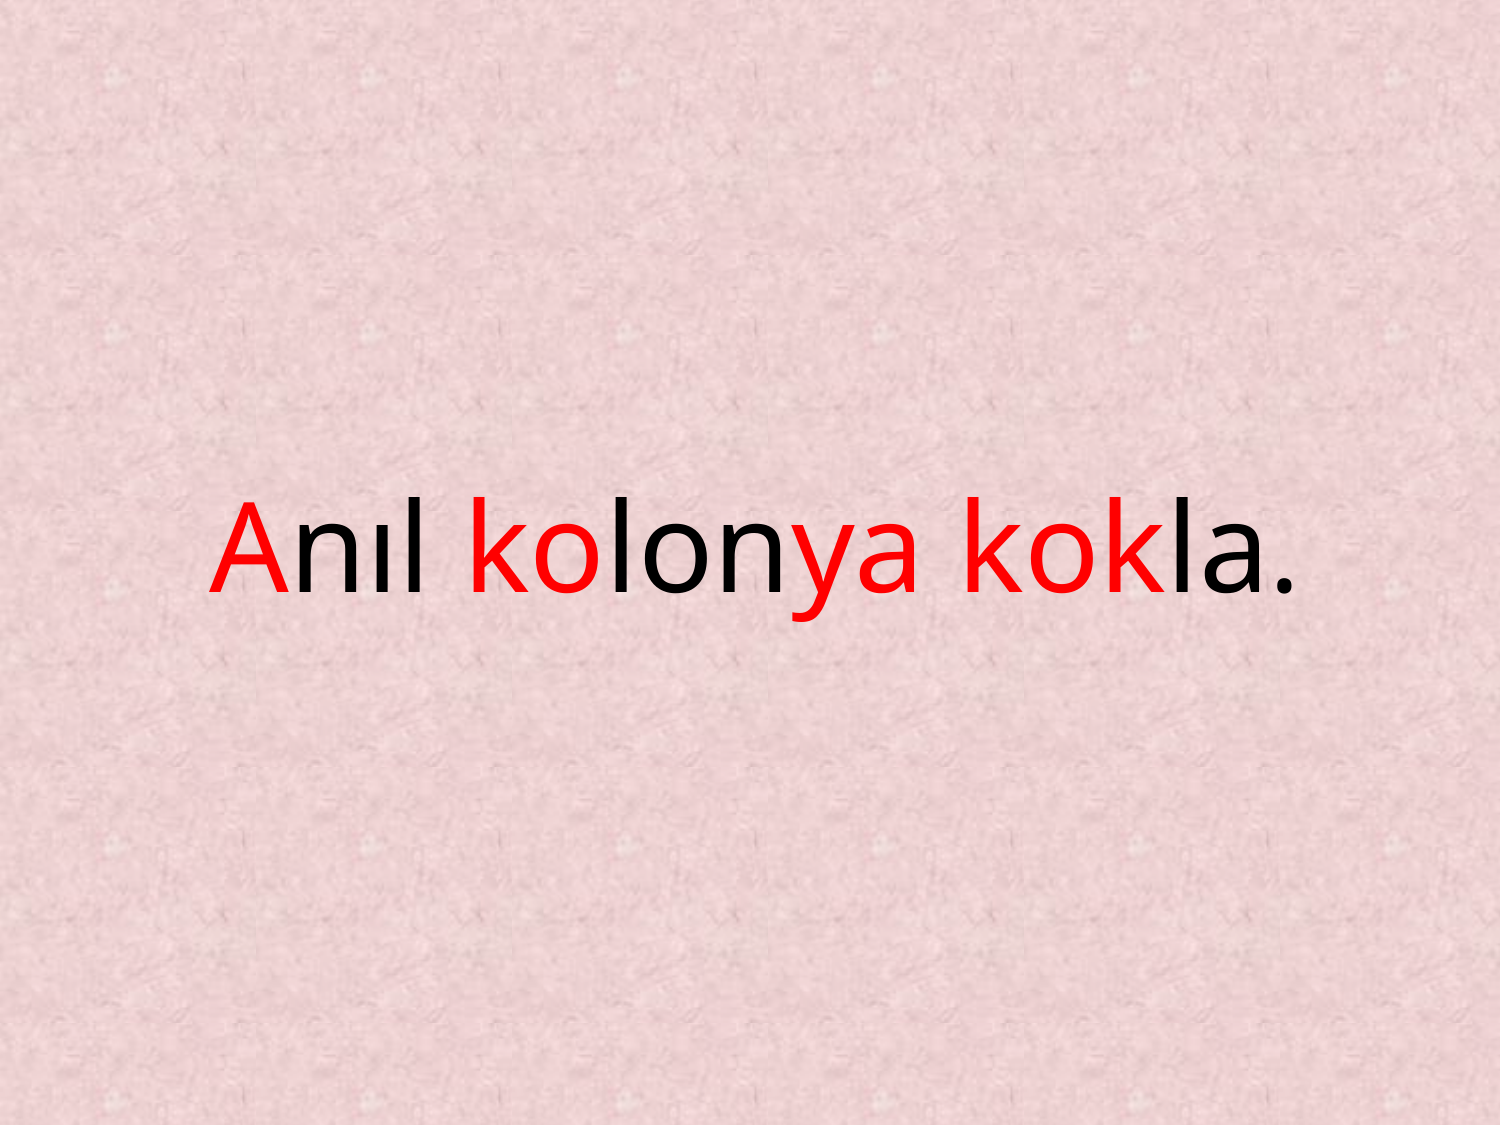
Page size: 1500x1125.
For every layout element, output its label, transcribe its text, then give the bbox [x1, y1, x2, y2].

title Anıl kolonya kokla. [117, 421, 1393, 663]
